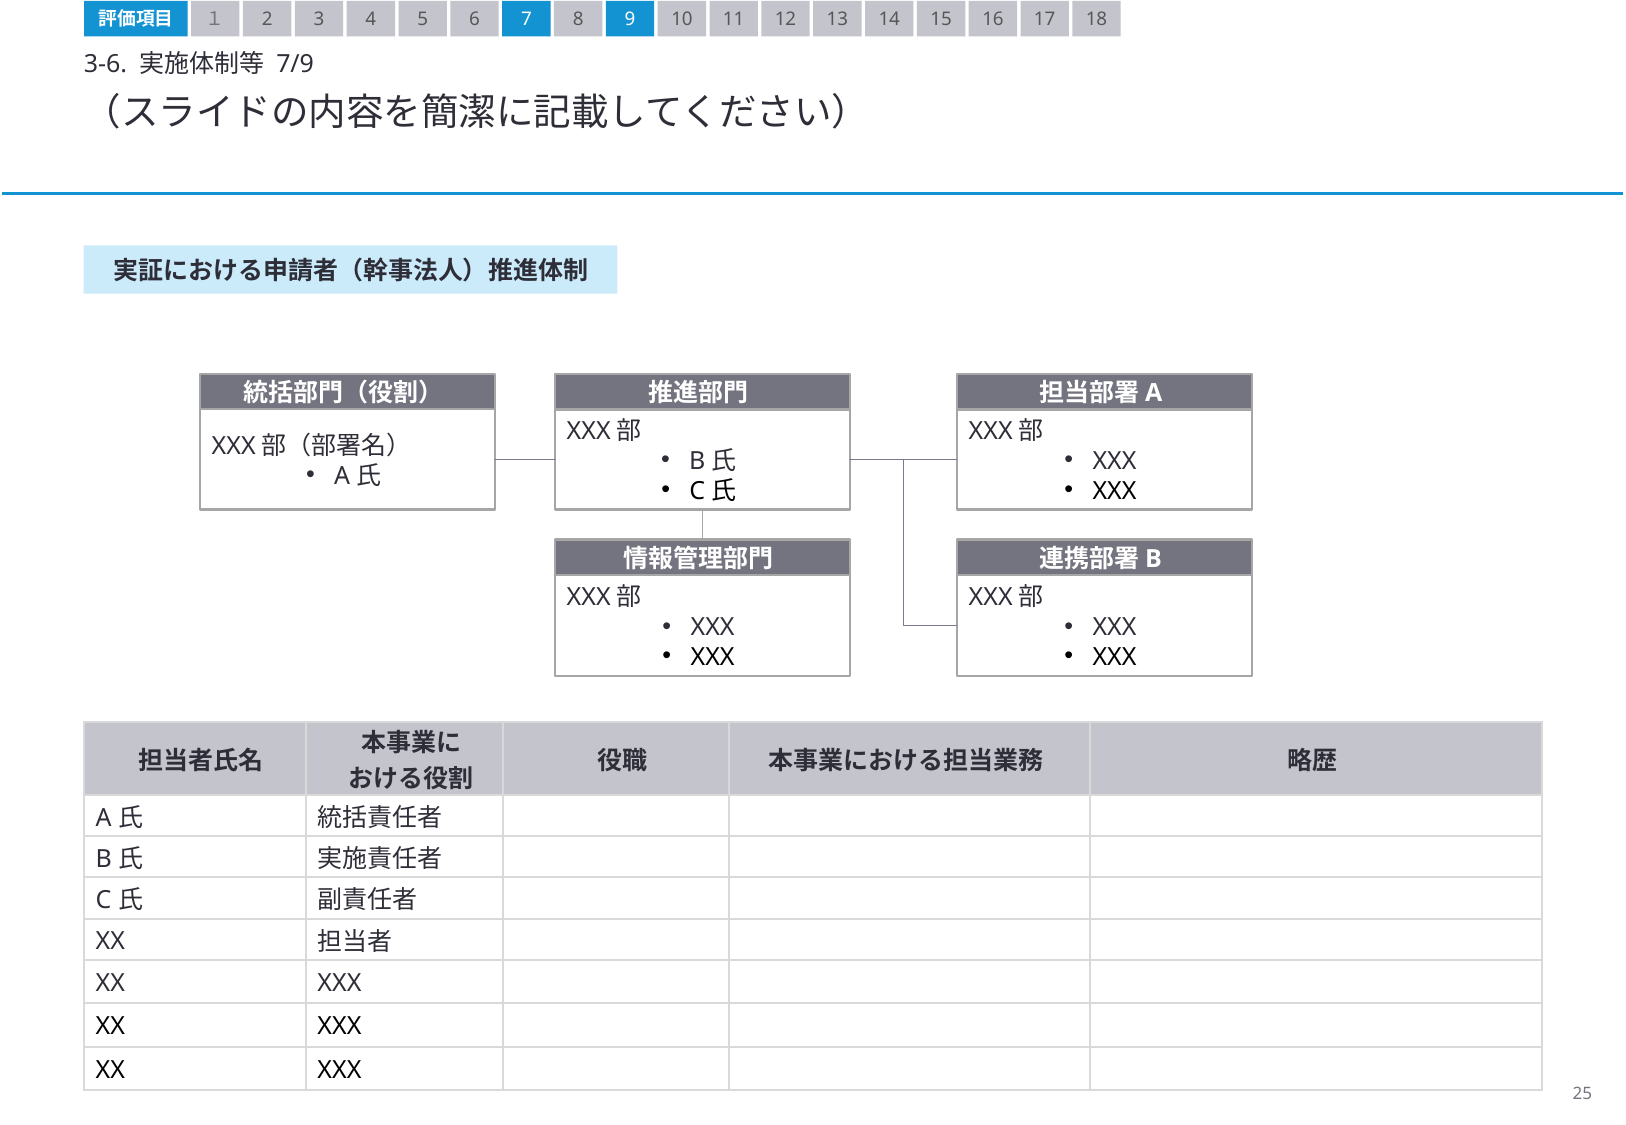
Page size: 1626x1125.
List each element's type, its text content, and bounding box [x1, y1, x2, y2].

text_box 情報管理部門 [554, 539, 849, 576]
table_cell 統括責任者 [307, 796, 502, 835]
table_cell XXX [307, 1048, 502, 1089]
list （スライドの内容を簡潔に記載してください） [84, 83, 1543, 183]
table_header 本事業における担当業務 [730, 723, 1089, 794]
text_box 連携部署B [958, 539, 1253, 576]
table_cell [504, 1048, 728, 1089]
text_box 実証における申請者（幹事法人）推進体制 [83, 244, 618, 295]
text_box XXX部 XXX XXX [956, 410, 1253, 510]
table_cell C氏 [85, 878, 305, 918]
table_cell [1091, 961, 1541, 1002]
table_cell 実施責任者 [307, 837, 502, 876]
table_cell [730, 961, 1089, 1002]
table_cell [1091, 796, 1541, 835]
table_cell [1091, 878, 1541, 918]
table_cell XX [85, 1004, 305, 1046]
table_header 本事業に おける役割 [307, 723, 502, 794]
table_cell [1091, 920, 1541, 959]
table_cell [1091, 1048, 1541, 1089]
table_cell [504, 878, 728, 918]
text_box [849, 460, 958, 626]
table_cell [504, 796, 728, 835]
text_box XXX部 XXX XXX [956, 576, 1253, 676]
table_cell XXX [307, 1004, 502, 1046]
text_box XXX部（部署名） A氏 [199, 408, 496, 510]
text_box XXX部 B氏 C氏 [554, 410, 851, 510]
table_cell [730, 837, 1089, 876]
text_box 担当部署A [956, 373, 1253, 410]
table_cell 担当者 [307, 920, 502, 959]
text_box 推進部門 [554, 373, 851, 410]
table_cell XX [85, 961, 305, 1002]
text_box 統括部門（役割） [199, 373, 496, 408]
table_cell [730, 878, 1089, 918]
table_header 役職 [504, 723, 728, 794]
table_cell [504, 837, 728, 876]
table_cell [730, 796, 1089, 835]
table_cell B氏 [85, 837, 305, 876]
table_cell XX [85, 1048, 305, 1089]
table_cell 副責任者 [307, 878, 502, 918]
table_header 担当者氏名 [85, 723, 305, 794]
table_cell A氏 [85, 796, 305, 835]
table_cell [730, 1048, 1089, 1089]
table_cell [730, 1004, 1089, 1046]
table_cell [504, 920, 728, 959]
list 3-6. 実施体制等 7/9 [84, 40, 1543, 82]
table_cell XX [85, 920, 305, 959]
table_cell [1091, 1004, 1541, 1046]
table_cell [1091, 837, 1541, 876]
table_cell [504, 1004, 728, 1046]
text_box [83, 0, 1122, 37]
text_box XXX部 XXX XXX [554, 576, 851, 676]
table_cell [504, 961, 728, 1002]
table_header 略歴 [1091, 723, 1541, 794]
table_cell [730, 920, 1089, 959]
table_cell XXX [307, 961, 502, 1002]
